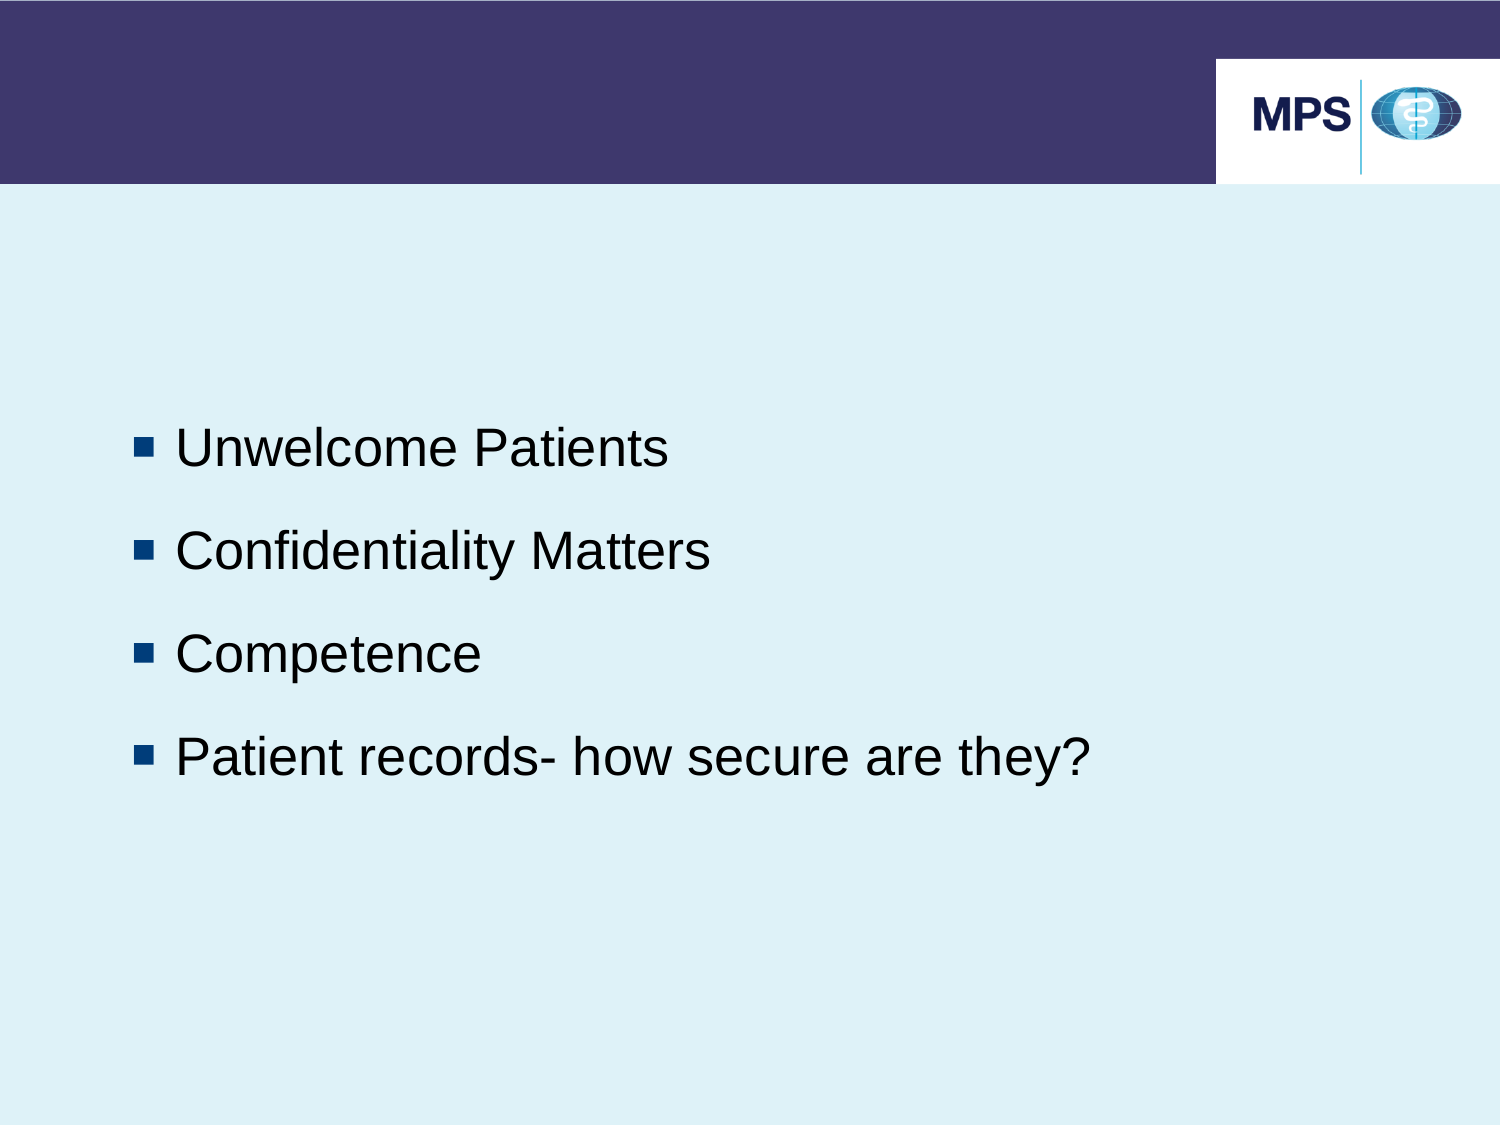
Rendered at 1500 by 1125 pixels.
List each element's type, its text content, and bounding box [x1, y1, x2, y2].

picture [1221, 64, 1494, 196]
list Unwelcome Patients Confidentiality Matters Competence Patient records- how secure are they? [116, 208, 1393, 1094]
